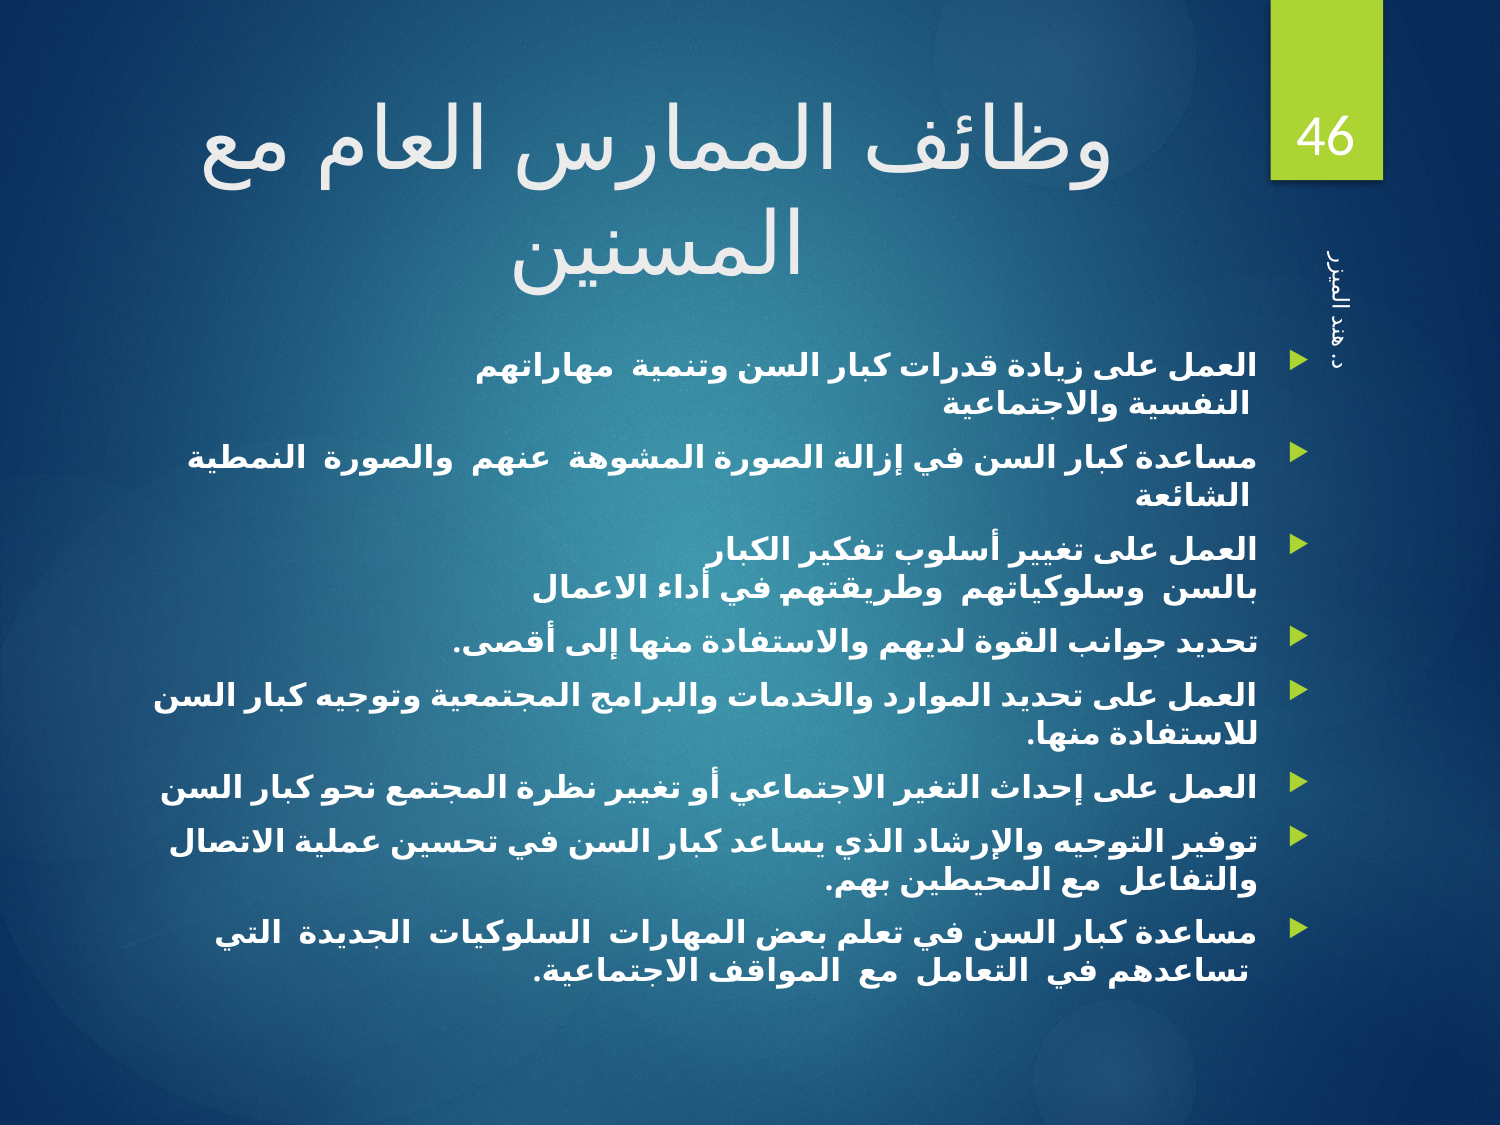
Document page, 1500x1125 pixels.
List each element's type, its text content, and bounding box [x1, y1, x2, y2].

slide_number 46 [1273, 48, 1378, 175]
list العمل على زيادة قدرات كبار السن وتنمية مهاراتهم النفسية والاجتماعية مساعدة كبار السن في إزالة الصورة المشوهة عنهم والصورة النمطية الشائعة العمل على تغيير أسلوب تفكير الكبار بالسن وسلوكياتهم وطريقتهم في أداء الاعمال تحديد جوانب القوة لديهم والاستفادة منها إلى أقصى. العمل على تحديد الموارد والخدمات والبرامج المجتمعية وتوجيه كبار السن للاستفادة منها. العمل على إحداث التغير الاجتماعي أو تغيير نظرة المجتمع نحو كبار السن توفير التوجيه والإرشاد الذي يساعد كبار السن في تحسين عملية الاتصال والتفاعل مع المحيطين بهم. مساعدة كبار السن في تعلم بعض المهارات السلوكيات الجديدة التي تساعدهم في التعامل مع المواقف الاجتماعية. [135, 337, 1321, 1025]
footer د. هند الميزر [1320, 237, 1358, 871]
title وظائف الممارس العام مع المسنين [79, 74, 1237, 304]
